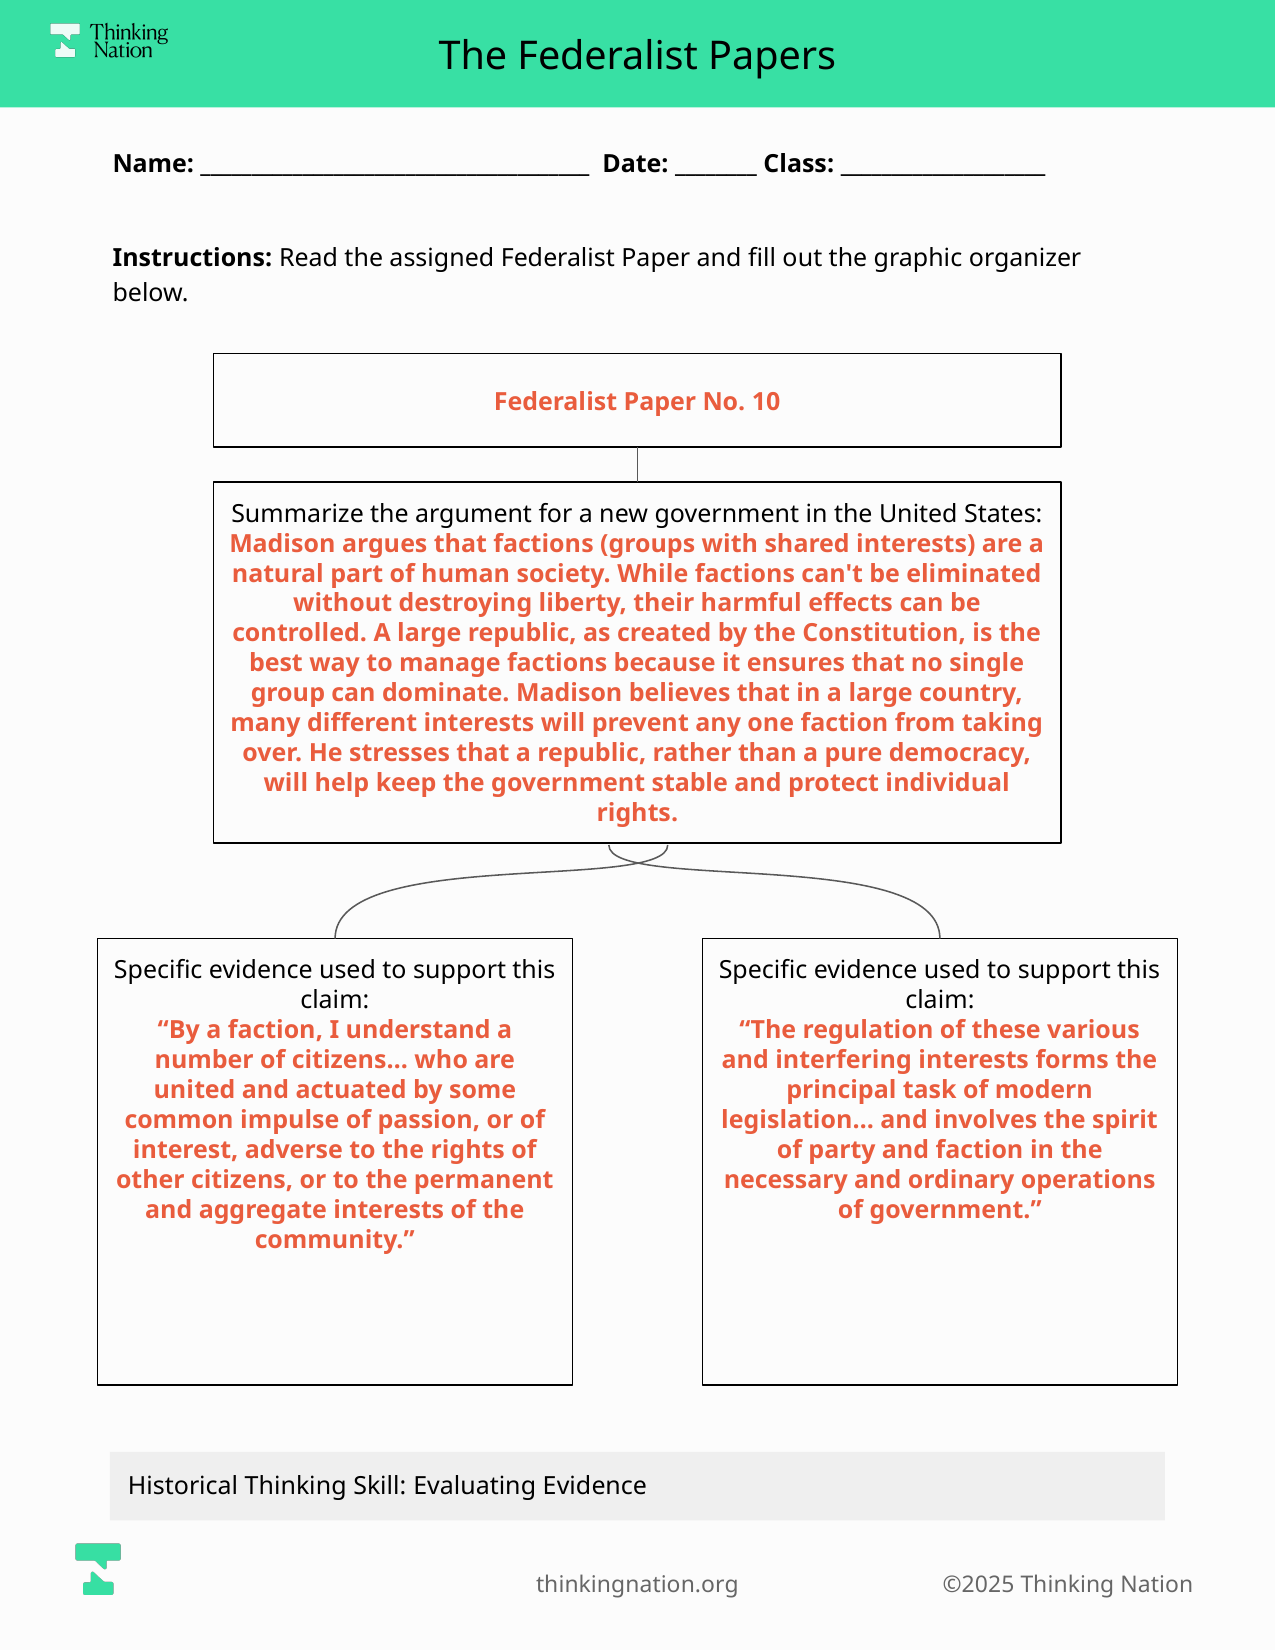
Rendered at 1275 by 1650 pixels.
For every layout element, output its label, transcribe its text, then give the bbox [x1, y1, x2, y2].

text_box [669, 844, 941, 939]
text_box thinkingnation.org [486, 1553, 789, 1605]
text_box Name: ______________________________________ Date: ________ Class: ____________________ Instructions: Read the assigned Federalist Paper and fill out the graphic organizer below. [97, 132, 1178, 356]
text_box The Federalist Papers [0, 0, 1275, 108]
text_box Specific evidence used to support this claim: “The regulation of these various and interfering interests forms the principal task of modern legislation… and involves the spirit of party and faction in the necessary and ordinary operations of government.” [702, 938, 1178, 1385]
text_box ©2025 Thinking Nation [907, 1553, 1210, 1605]
text_box Federalist Paper No. 10 [213, 353, 1062, 448]
picture [36, 12, 172, 69]
picture [62, 1533, 134, 1605]
text_box Summarize the argument for a new government in the United States: Madison argues that factions (groups with shared interests) are a natural part of human society. While factions can't be eliminated without destroying liberty, their harmful effects can be controlled. A large republic, as created by the Constitution, is the best way to manage factions because it ensures that no single group can dominate. Madison believes that in a large country, many different interests will prevent any one faction from taking over. He stresses that a republic, rather than a pure democracy, will help keep the government stable and protect individual rights. [213, 482, 1062, 844]
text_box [334, 844, 668, 939]
text_box Specific evidence used to support this claim: “By a faction, I understand a number of citizens… who are united and actuated by some common impulse of passion, or of interest, adverse to the rights of other citizens, or to the permanent and aggregate interests of the community.” [97, 938, 573, 1385]
text_box Historical Thinking Skill: Evaluating Evidence [109, 1451, 1165, 1521]
